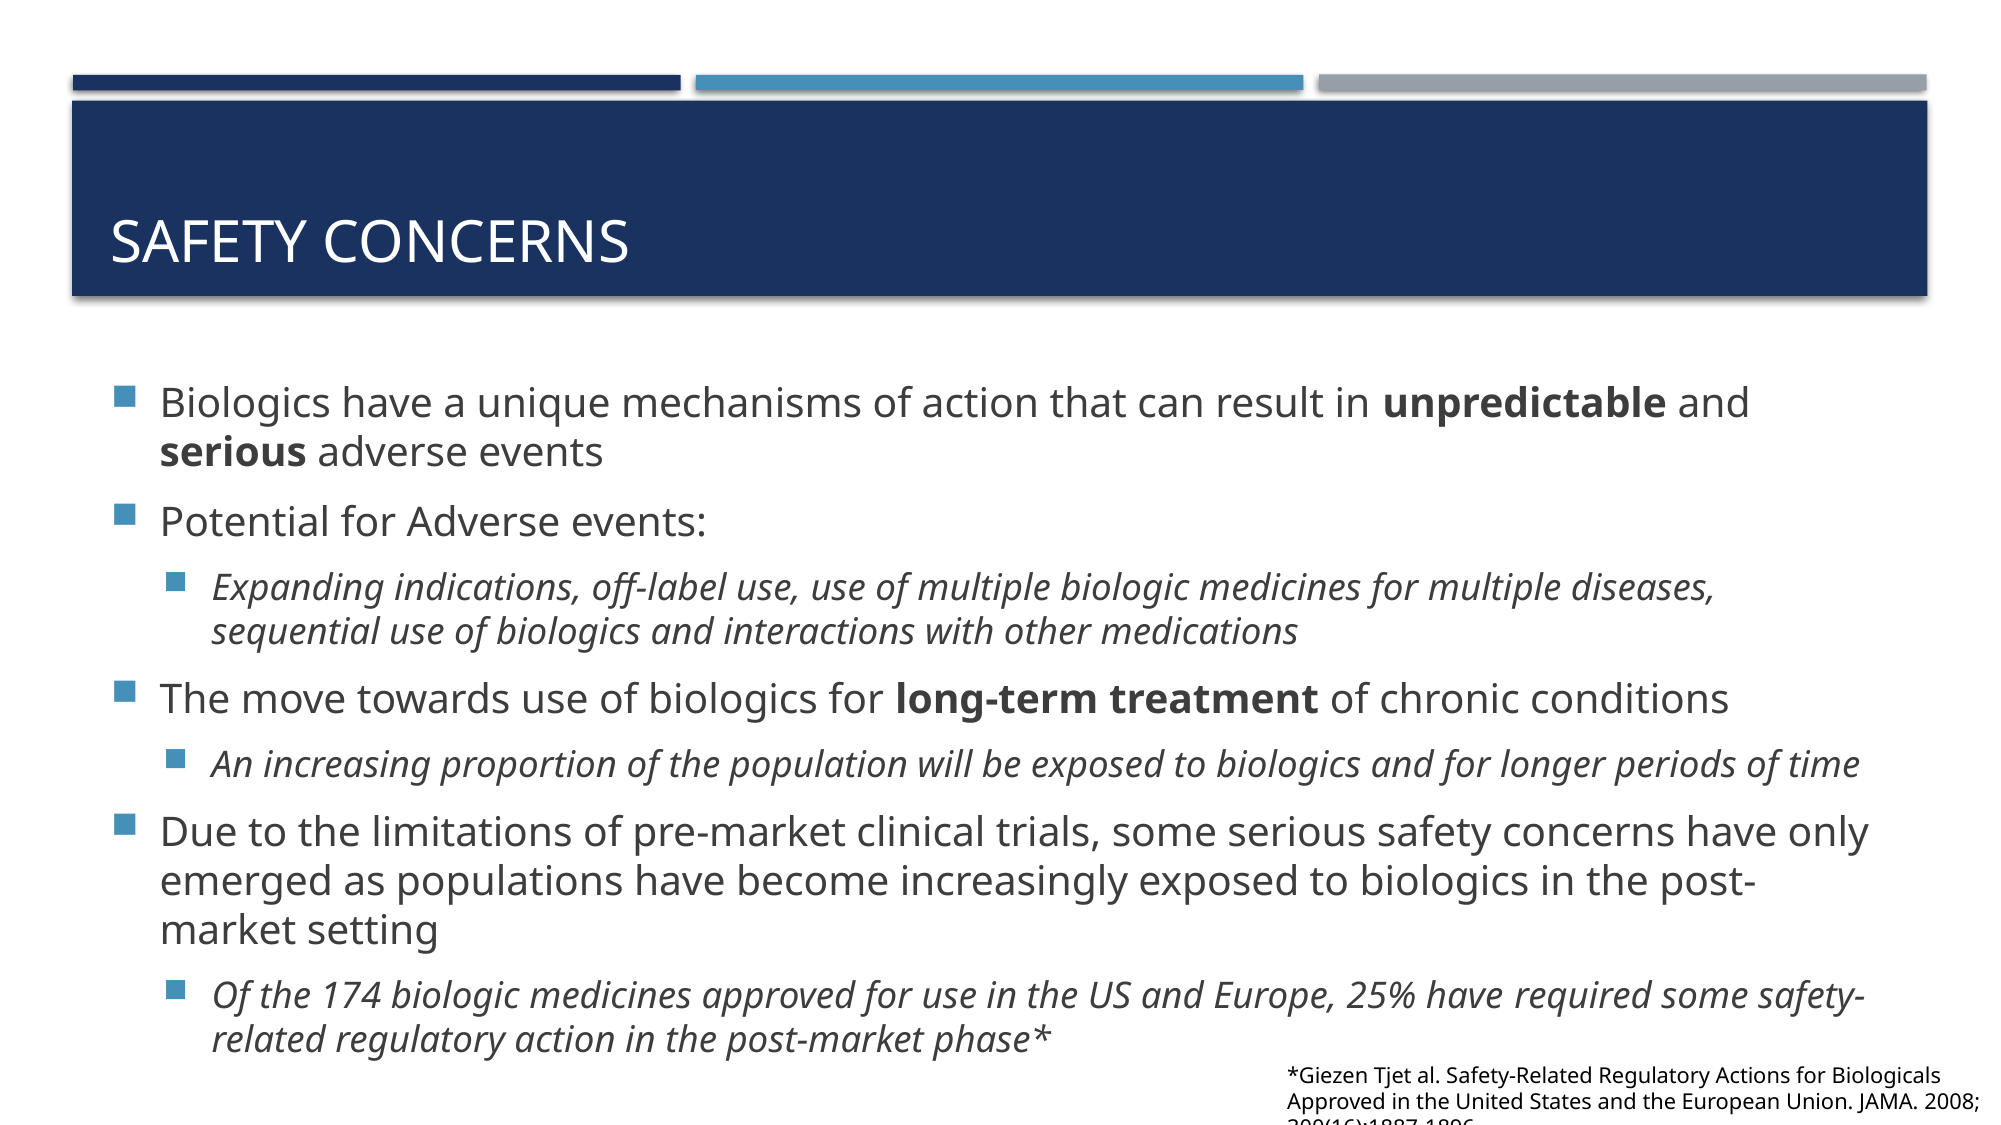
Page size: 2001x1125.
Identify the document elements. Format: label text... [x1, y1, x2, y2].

list Biologics have a unique mechanisms of action that can result in unpredictable and serious adverse events Potential for Adverse events: Expanding indications, off-label use, use of multiple biologic medicines for multiple diseases, sequential use of biologics and interactions with other medications The move towards use of biologics for long-term treatment of chronic conditions An increasing proportion of the population will be exposed to biologics and for longer periods of time Due to the limitations of pre-market clinical trials, some serious safety concerns have only emerged as populations have become increasingly exposed to biologics in the post-market setting Of the 174 biologic medicines approved for use in the US and Europe, 25% have required some safety-related regulatory action in the post-market phase* [95, 352, 1905, 1086]
title Safety concerns [95, 115, 1905, 282]
text_box *Giezen Tjet al. Safety-Related Regulatory Actions for Biologicals Approved in the United States and the European Union. JAMA. 2008; 300(16):1887-1896 [1272, 1054, 2000, 1125]
